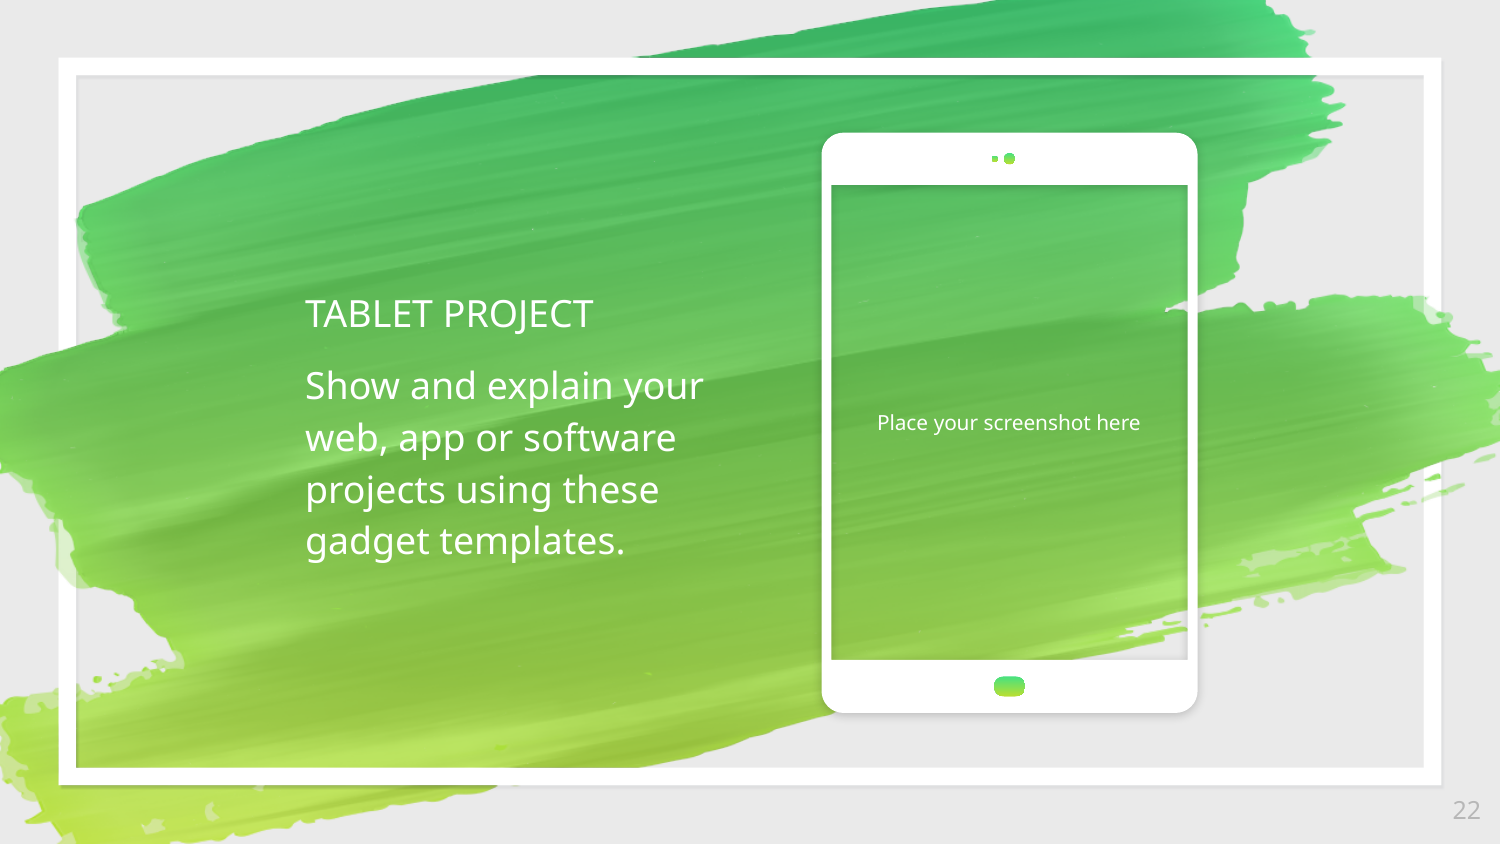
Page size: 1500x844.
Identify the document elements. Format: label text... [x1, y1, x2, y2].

list TABLET PROJECT Show and explain your web, app or software projects using these gadget templates. [305, 78, 717, 767]
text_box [821, 132, 1198, 714]
picture [0, 0, 1500, 844]
slide_number 22 [1391, 779, 1482, 844]
